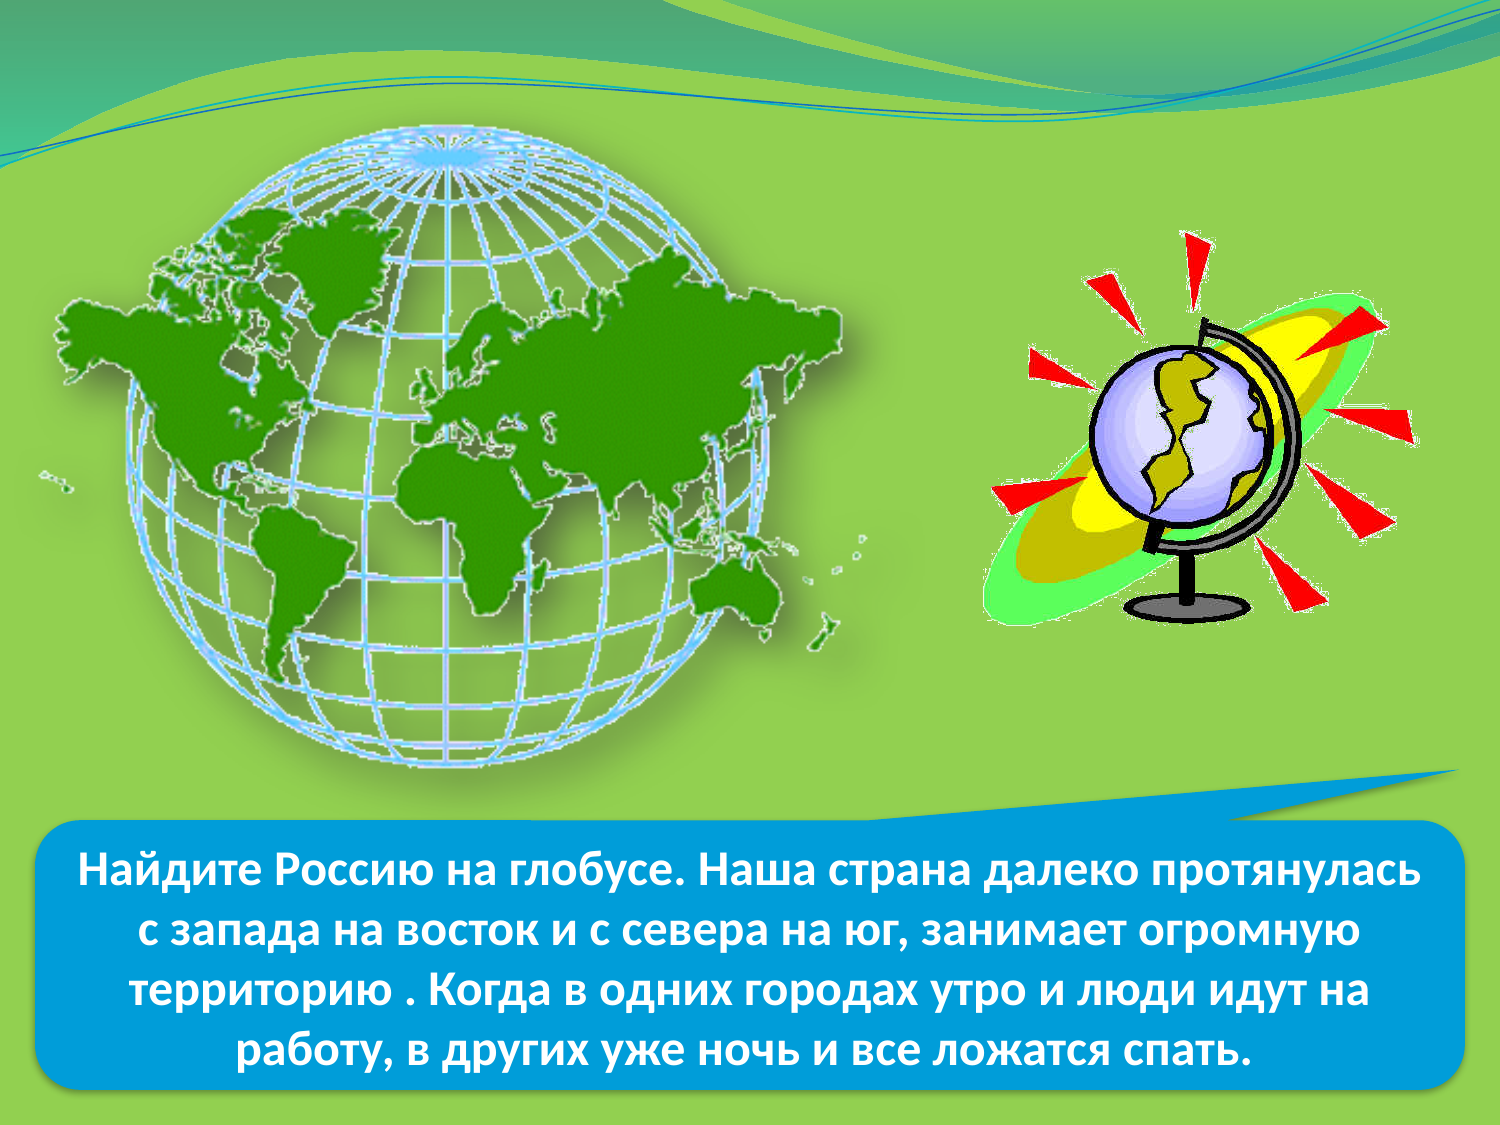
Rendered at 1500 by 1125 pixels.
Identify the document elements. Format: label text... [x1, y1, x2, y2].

picture [960, 222, 1421, 643]
text_box Найдите Россию на глобусе. Наша страна далеко протянулась с запада на восток и с севера на юг, занимает огромную территорию . Когда в одних городах утро и люди идут на работу, в других уже ночь и все ложатся спать. [32, 767, 1467, 1092]
picture [34, 116, 873, 776]
